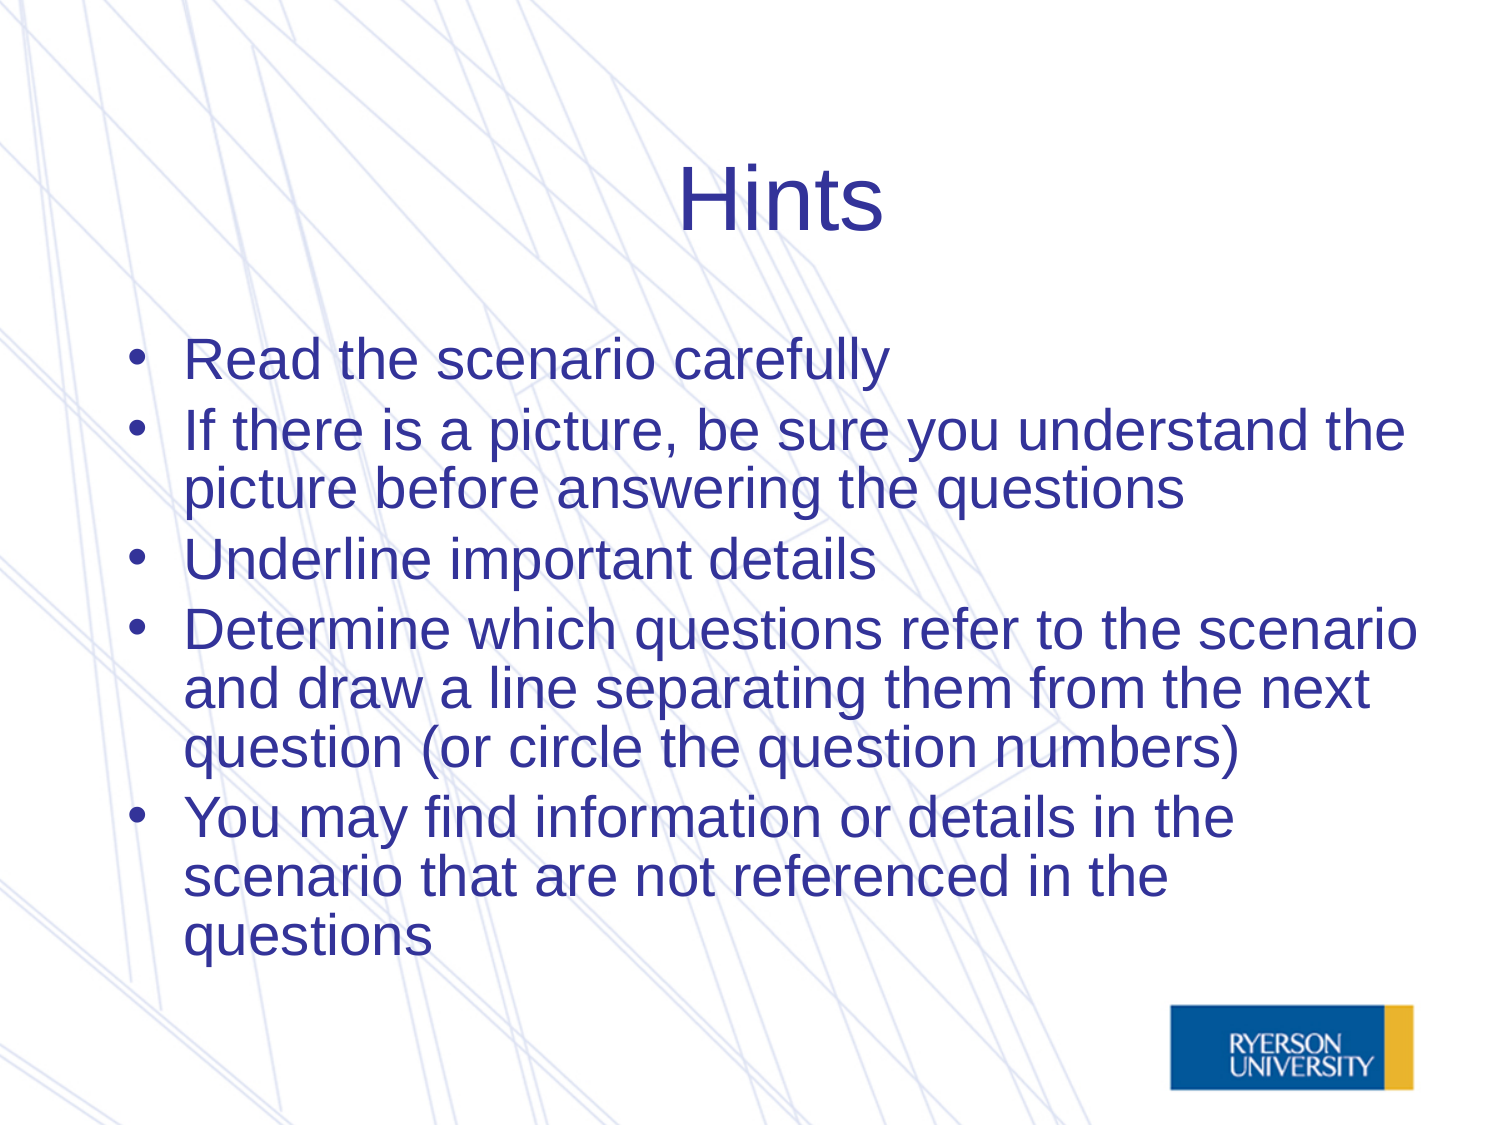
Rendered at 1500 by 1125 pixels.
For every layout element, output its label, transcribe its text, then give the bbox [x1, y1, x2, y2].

list Read the scenario carefully If there is a picture, be sure you understand the picture before answering the questions Underline important details Determine which questions refer to the scenario and draw a line separating them from the next question (or circle the question numbers)‏ You may find information or details in the scenario that are not referenced in the questions [112, 324, 1451, 1001]
title Hints [112, 99, 1451, 288]
picture [0, 0, 1500, 1125]
